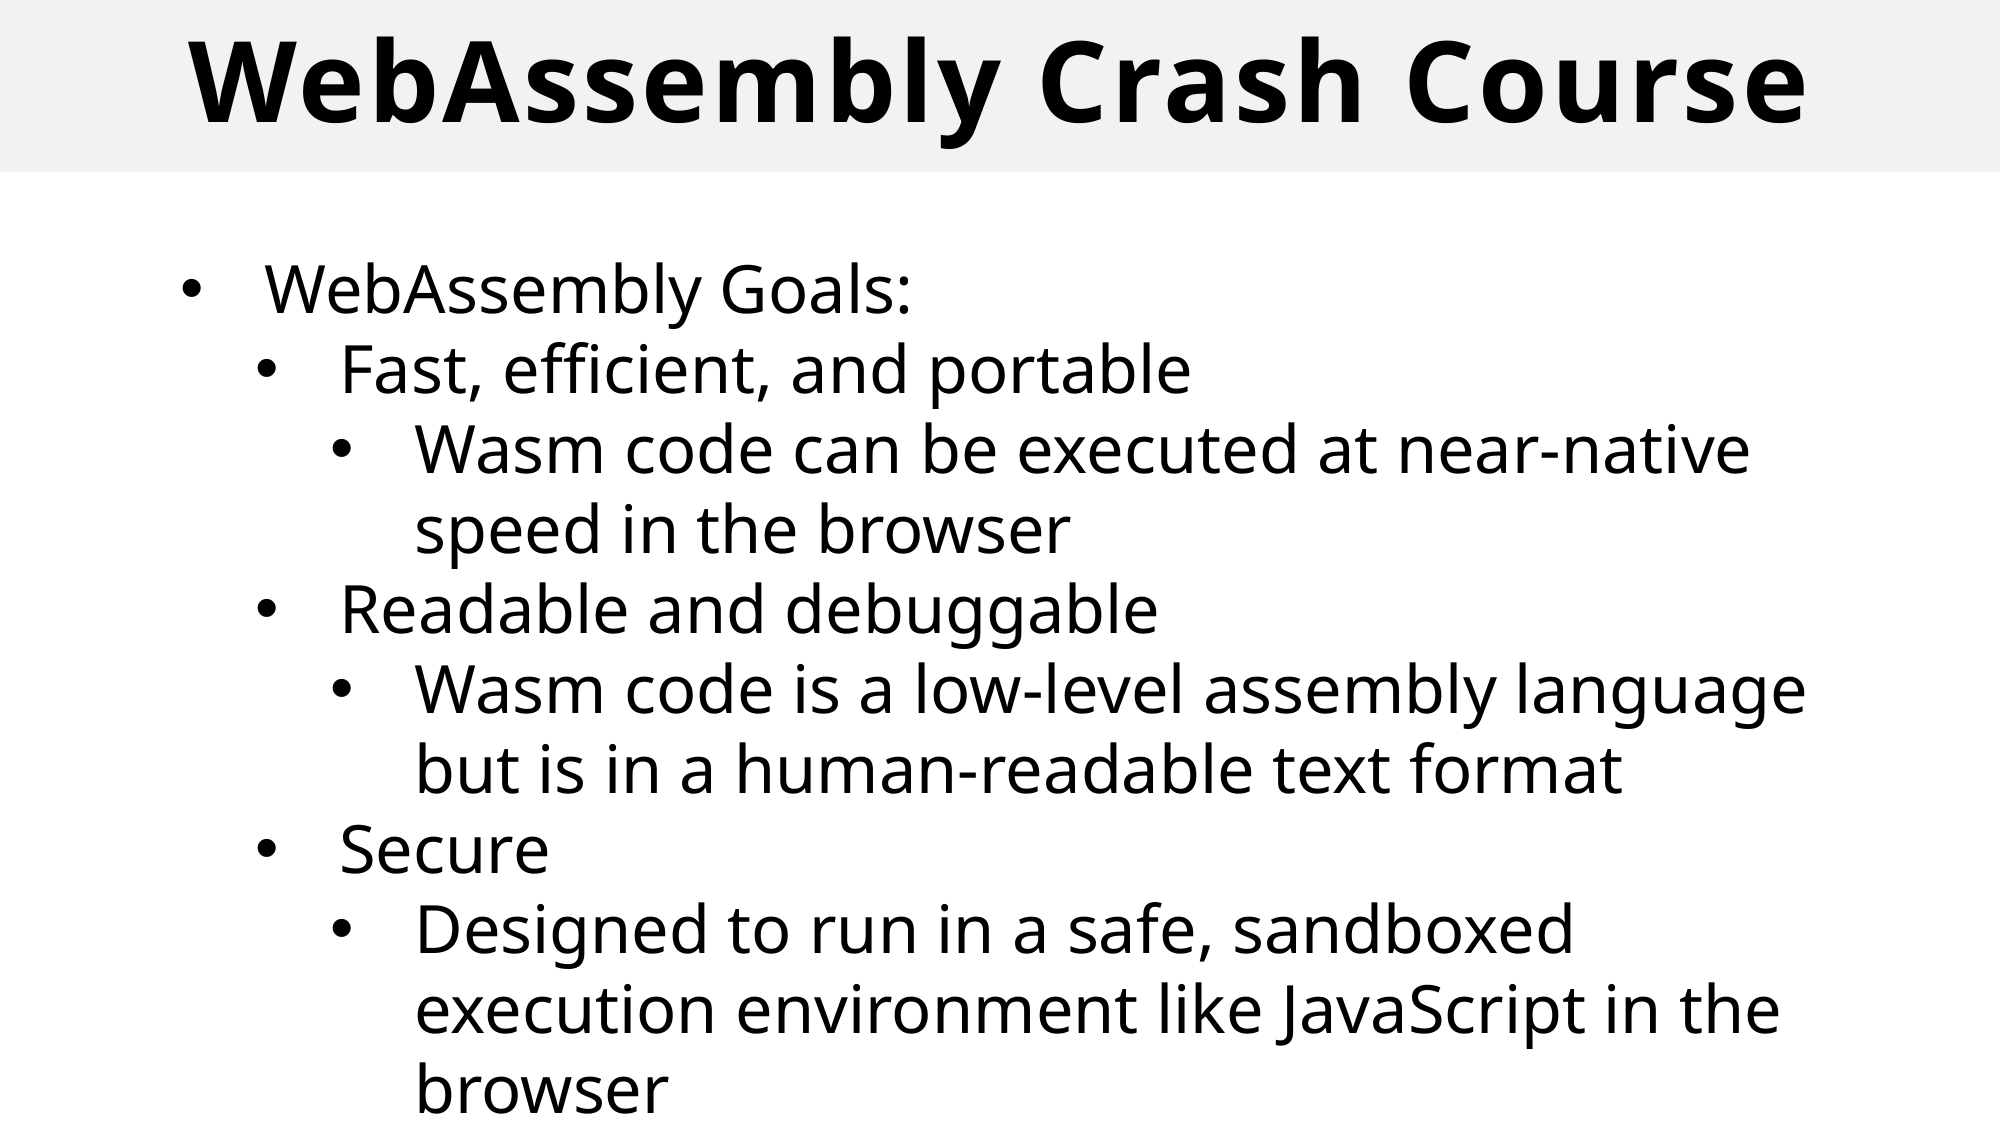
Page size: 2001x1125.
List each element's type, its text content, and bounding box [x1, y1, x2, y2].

text_box WebAssembly Goals: Fast, efficient, and portable Wasm code can be executed at near-native speed in the browser Readable and debuggable Wasm code is a low-level assembly language but is in a human-readable text format Secure Designed to run in a safe, sandboxed execution environment like JavaScript in the browser [0, 172, 2000, 1125]
title WebAssembly Crash Course [0, 0, 2000, 172]
